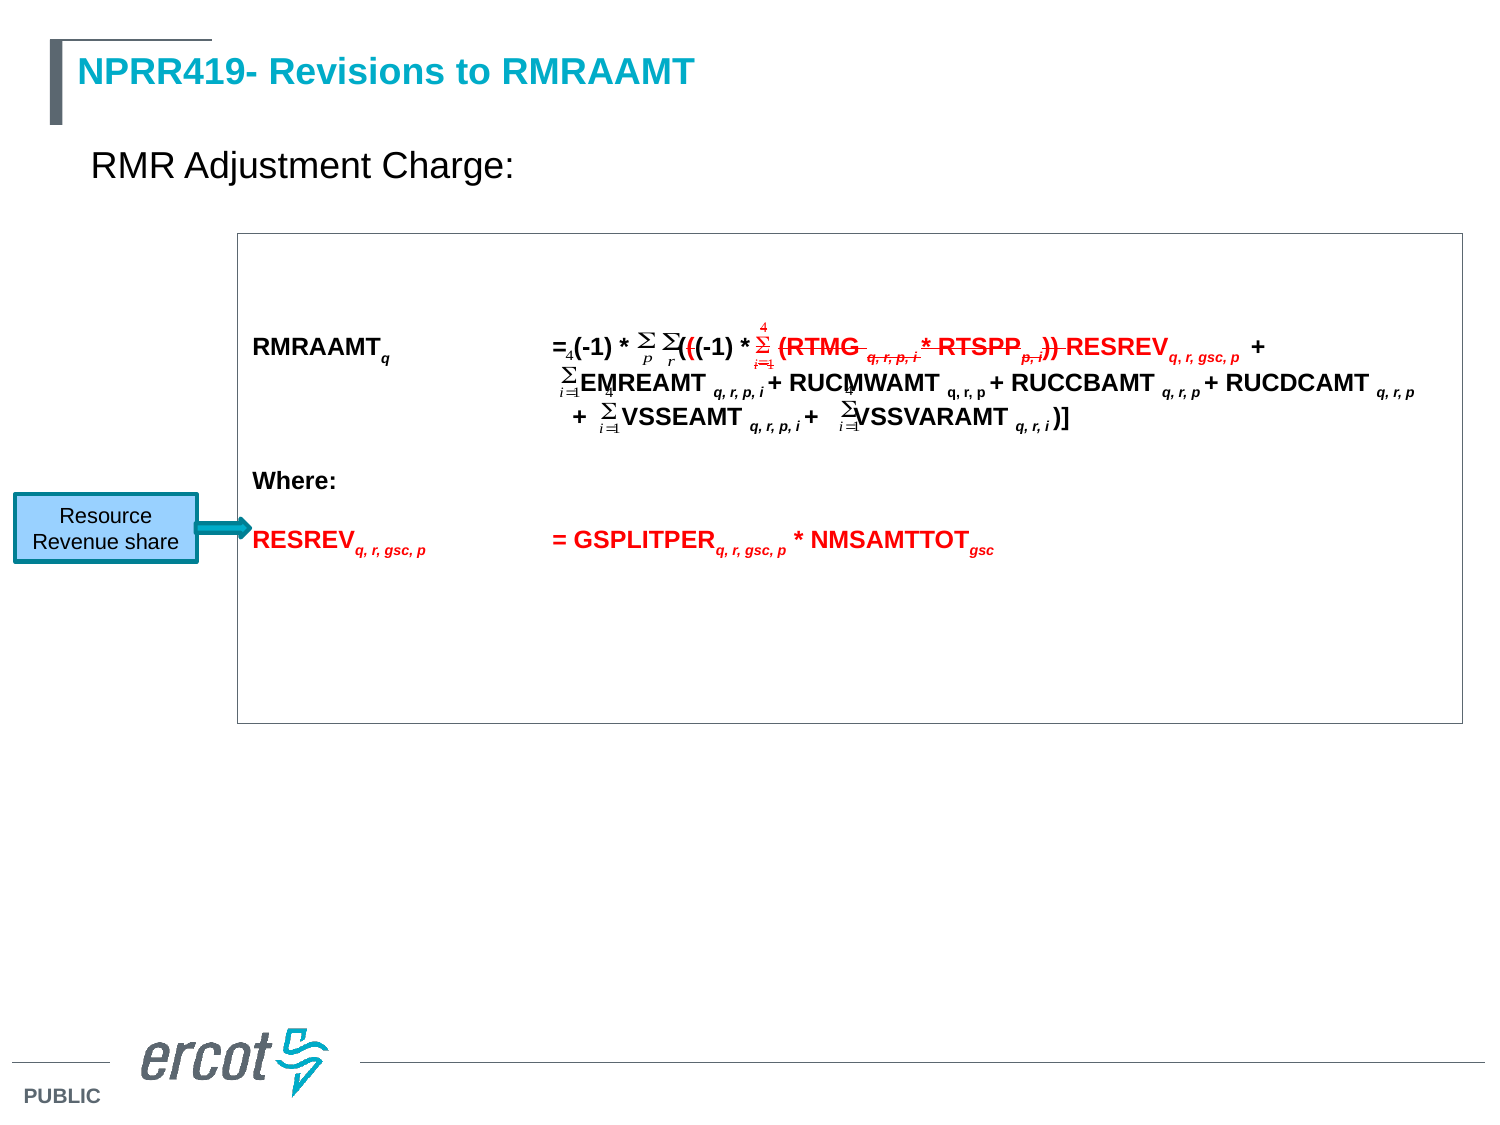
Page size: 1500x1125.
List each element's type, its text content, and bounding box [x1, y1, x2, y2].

text_box RMRAAMTq = (-1) * (((-1) * (RTMG q, r, p, i * RTSPPp, i)) RESREVq, r, gsc, p + EMREAMT q, r, p, i + RUCMWAMT q, r, p + RUCCBAMT q, r, p + RUCDCAMT q, r, p + VSSEAMT q, r, p, i + VSSVARAMT q, r, i )] Where: RESREVq, r, gsc, p = GSPLITPERq, r, gsc, p * NMSAMTTOTgsc [237, 233, 1463, 724]
text_box [193, 516, 253, 540]
picture [137, 1024, 332, 1100]
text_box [749, 314, 780, 374]
list RMR Adjustment Charge: [75, 133, 1450, 207]
picture [834, 378, 866, 439]
title NPRR419- Revisions to RMRAAMT [62, 39, 1450, 134]
text_box Resource Revenue share [15, 494, 197, 562]
picture [595, 380, 626, 441]
picture [632, 324, 688, 371]
picture [555, 343, 586, 404]
